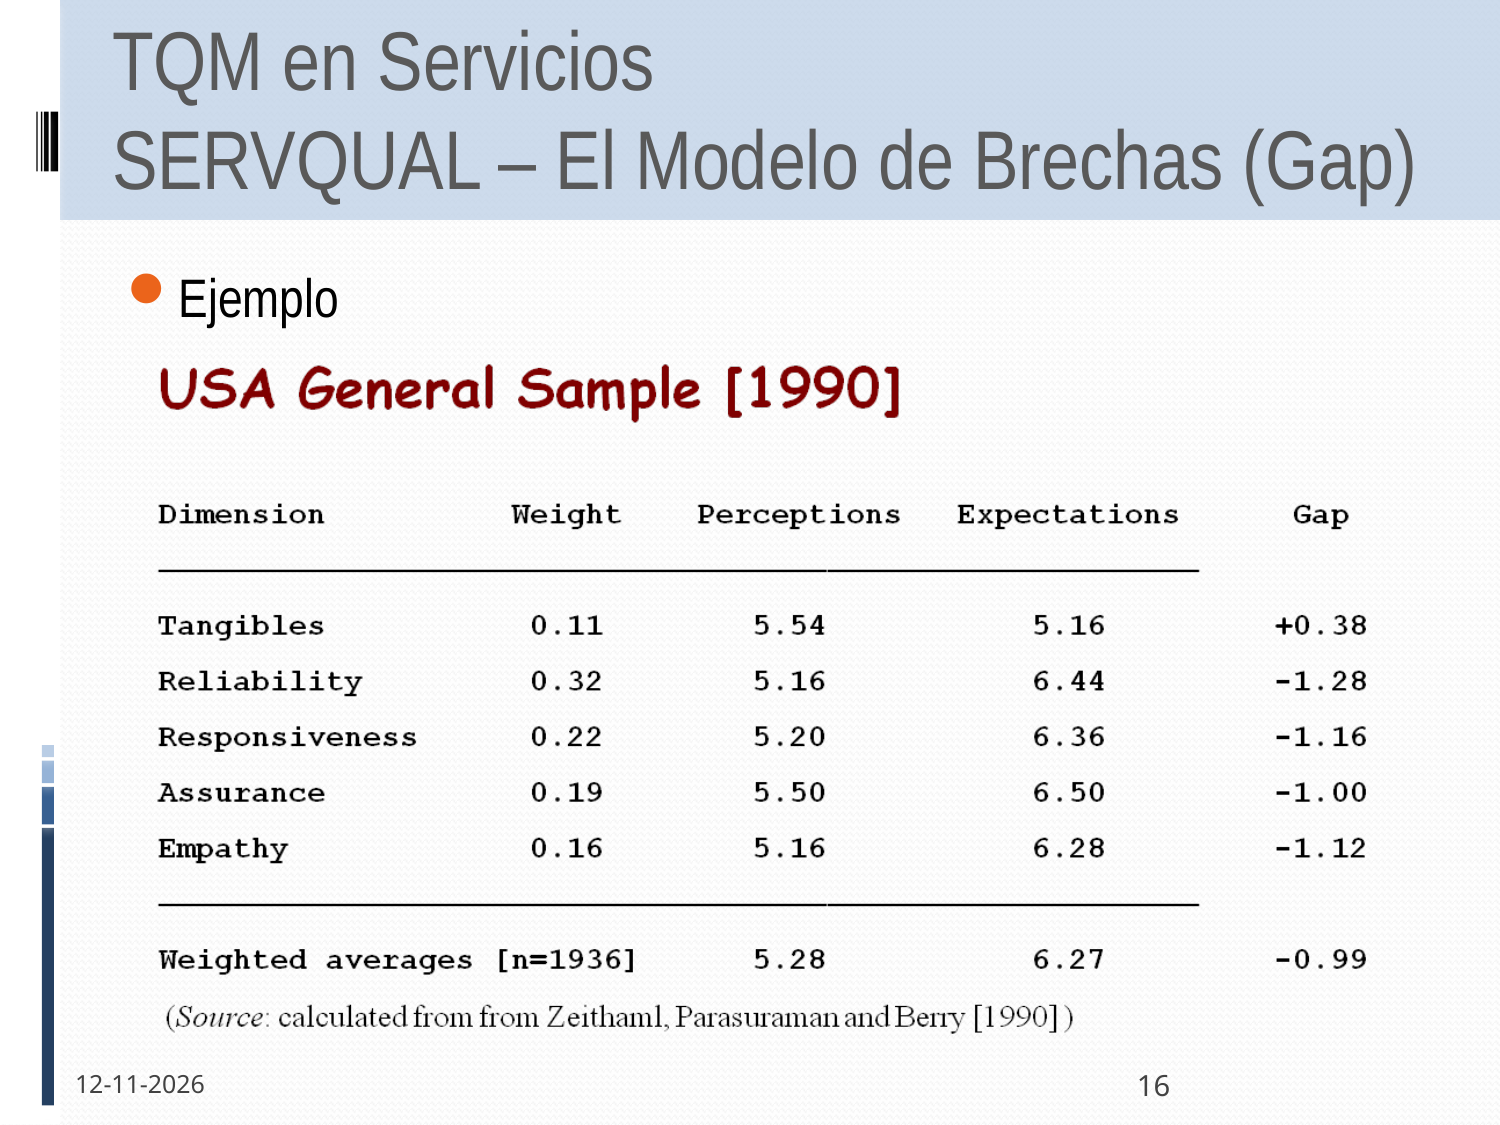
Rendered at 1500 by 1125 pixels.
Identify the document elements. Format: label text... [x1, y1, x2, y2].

table_cell En los buenos restaurantes de comida rápida, los empleados se ven ordenados [116, 339, 123, 1038]
title TQM en Servicios SERVQUAL – El Modelo de Brechas (Gap) [111, 18, 1436, 207]
table_cell P4 [119, 1042, 243, 1047]
table_cell En los buenos restaurantes de comida rápida, los empleados se ven ordenados [1389, 341, 1394, 1038]
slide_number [75, 1042, 243, 1103]
list Ejemplo [111, 255, 1436, 1038]
slide_number 16 [1045, 1048, 1171, 1107]
picture [123, 337, 1389, 1036]
